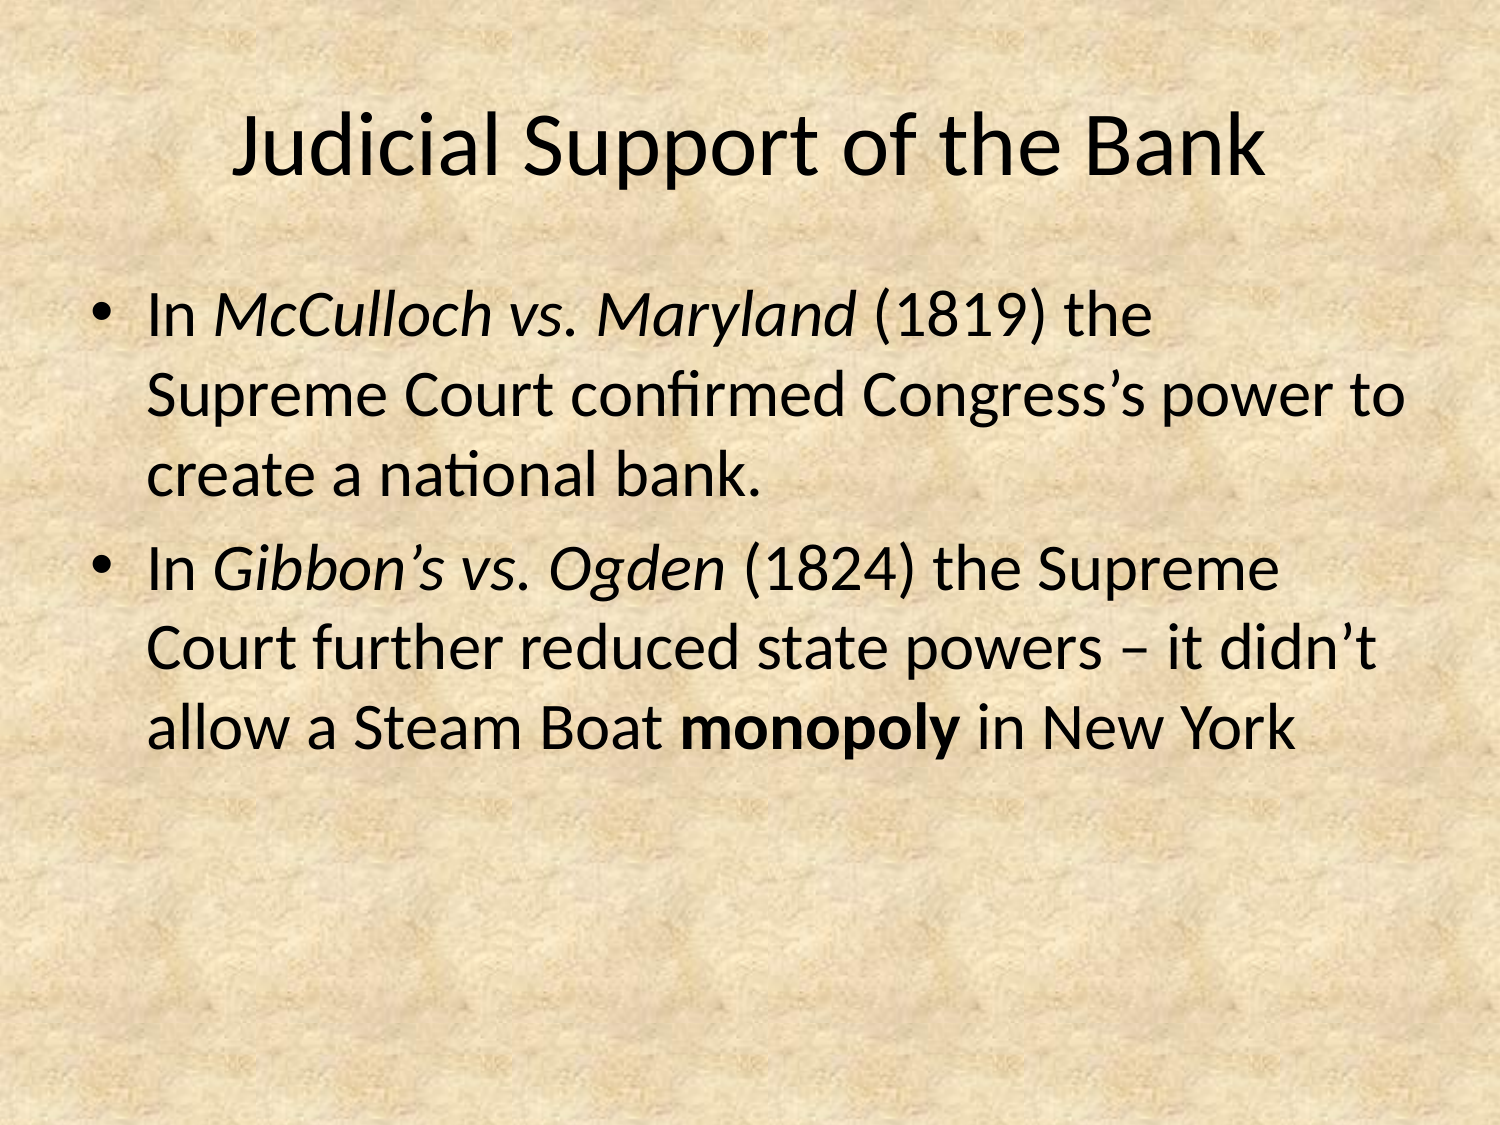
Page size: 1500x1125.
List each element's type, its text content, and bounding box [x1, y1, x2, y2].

picture [0, 0, 1500, 1125]
title Judicial Support of the Bank [75, 45, 1425, 233]
list In McCulloch vs. Maryland (1819) the Supreme Court confirmed Congress’s power to create a national bank. In Gibbon’s vs. Ogden (1824) the Supreme Court further reduced state powers – it didn’t allow a Steam Boat monopoly in New York [75, 262, 1425, 1005]
